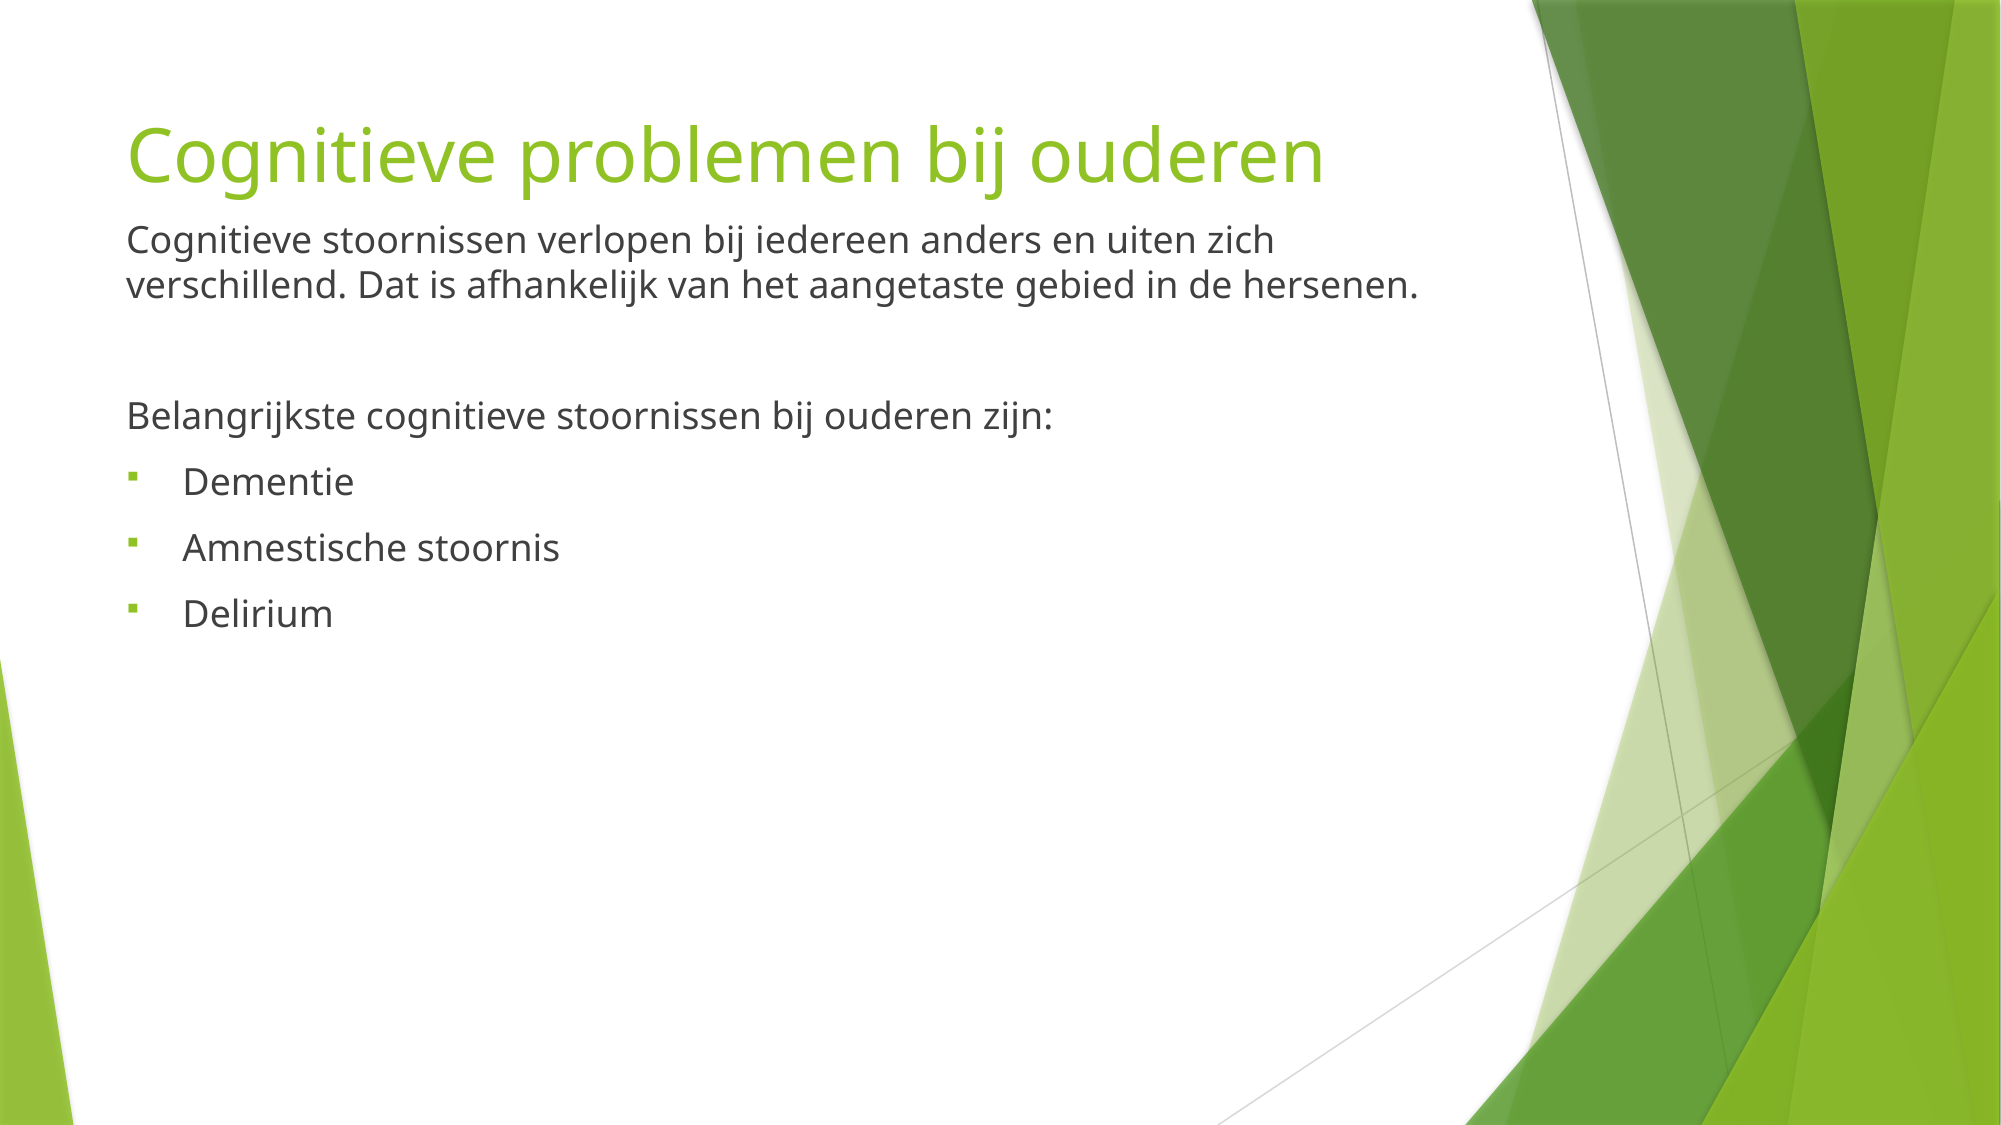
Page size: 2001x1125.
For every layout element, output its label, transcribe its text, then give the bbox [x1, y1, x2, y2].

title Cognitieve problemen bij ouderen [111, 99, 1522, 208]
list Cognitieve stoornissen verlopen bij iedereen anders en uiten zich verschillend. Dat is afhankelijk van het aangetaste gebied in de hersenen. Belangrijkste cognitieve stoornissen bij ouderen zijn: Dementie Amnestische stoornis Delirium [111, 208, 1522, 845]
